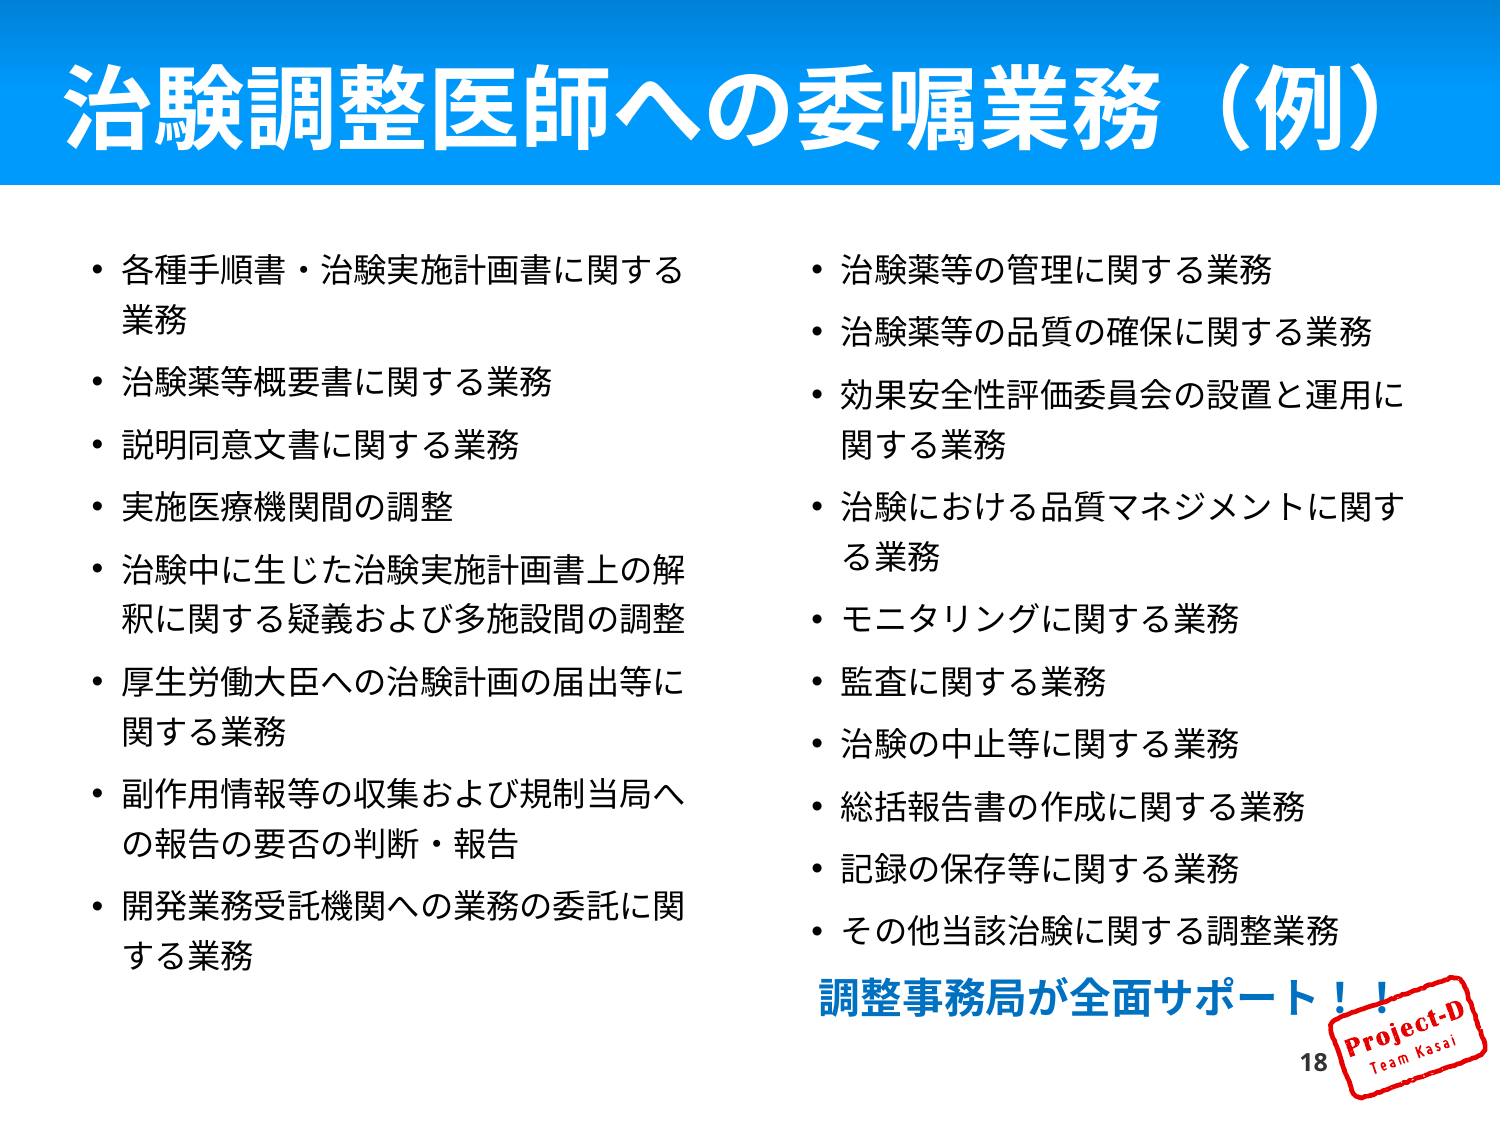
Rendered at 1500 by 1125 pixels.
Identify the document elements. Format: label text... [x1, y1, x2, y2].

text_box 治験薬等の管理に関する業務 治験薬等の品質の確保に関する業務 効果安全性評価委員会の設置と運用に関する業務 治験における品質マネジメントに関する業務 モニタリングに関する業務 監査に関する業務 治験の中止等に関する業務 総括報告書の作成に関する業務 記録の保存等に関する業務 その他当該治験に関する調整業務 [796, 231, 1423, 958]
title 治験調整医師への委嘱業務（例） [0, 0, 1500, 185]
text_box 各種手順書・治験実施計画書に関する業務 治験薬等概要書に関する業務 説明同意文書に関する業務 実施医療機関間の調整 治験中に生じた治験実施計画書上の解釈に関する疑義および多施設間の調整 厚生労働大臣への治験計画の届出等に関する業務 副作用情報等の収集および規制当局への報告の要否の判断・報告 開発業務受託機関への業務の委託に関する業務 [76, 231, 703, 983]
picture [1327, 974, 1488, 1101]
text_box 調整事務局が全面サポート！！ [804, 964, 1419, 1030]
